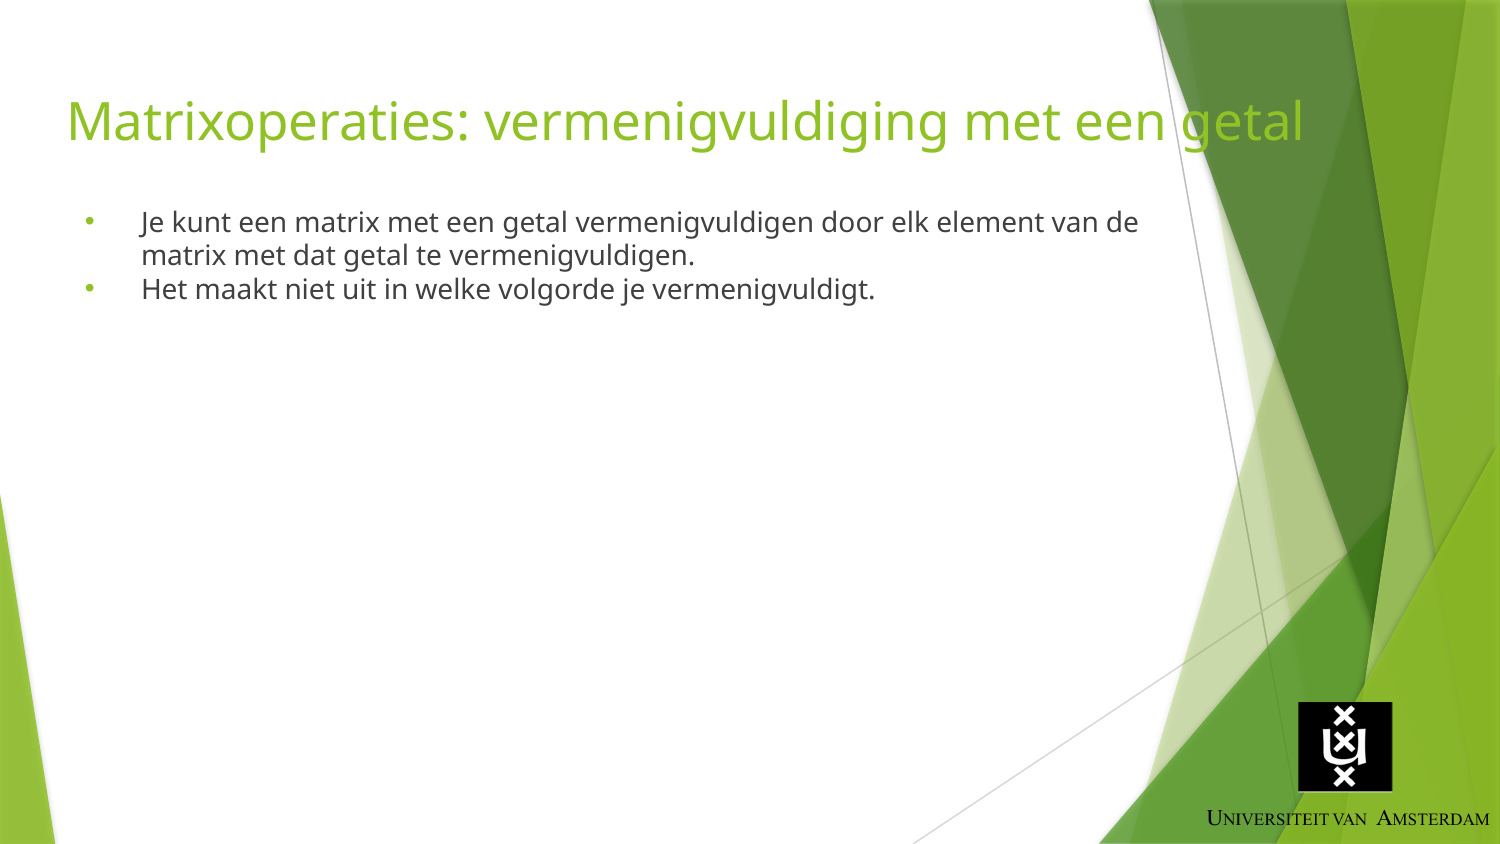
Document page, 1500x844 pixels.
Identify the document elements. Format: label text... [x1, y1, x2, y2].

title Matrixoperaties: vermenigvuldiging met een getal [51, 72, 1449, 167]
picture [1192, 701, 1500, 844]
